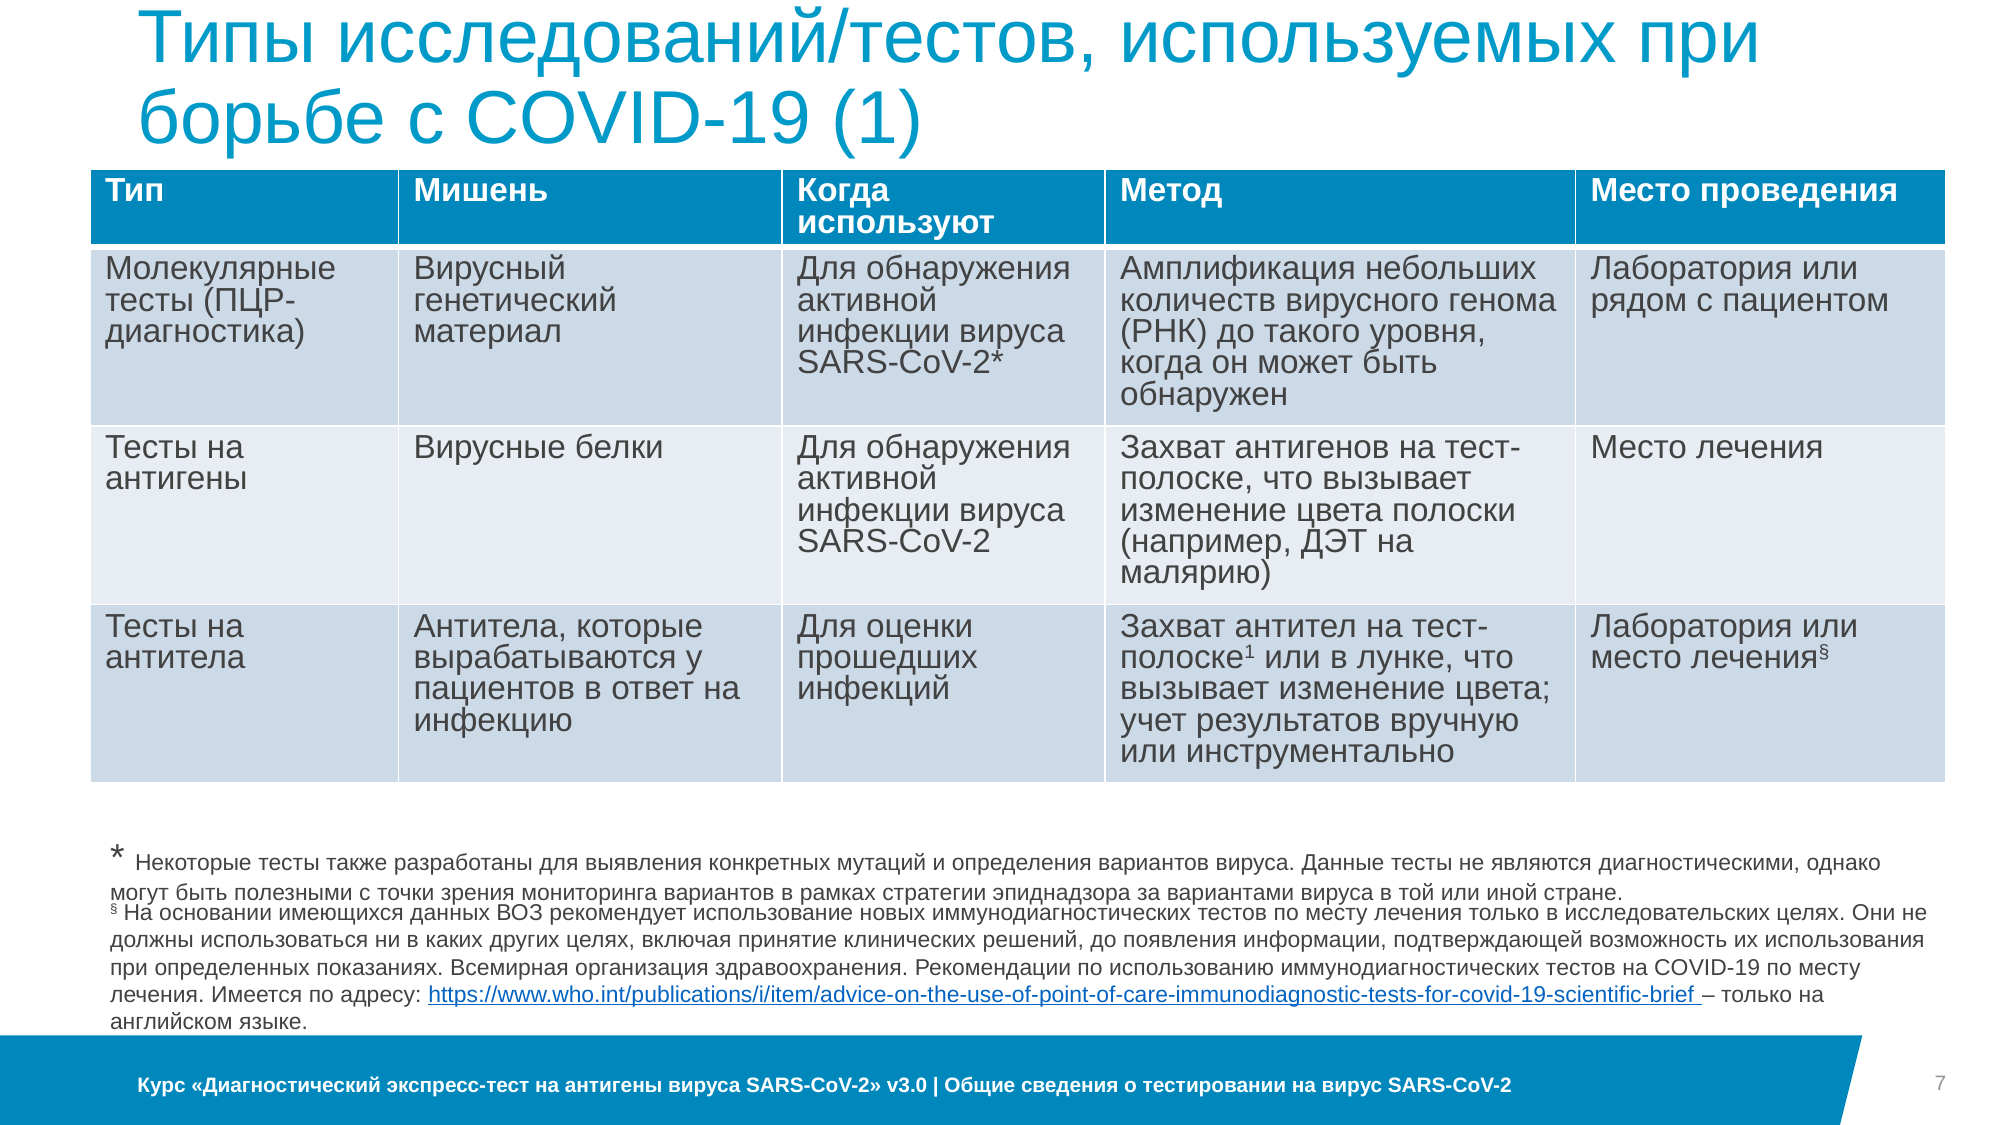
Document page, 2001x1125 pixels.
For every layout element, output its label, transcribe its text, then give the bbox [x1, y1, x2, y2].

table_cell Захват антигенов на тест-полоске, что вызывает изменение цвета полоски (например, ДЭТ на малярию) [1106, 427, 1575, 604]
table_cell Тесты на антитела [91, 605, 398, 782]
table_header Метод [1106, 170, 1575, 244]
table_cell Лаборатория или место лечения§ [1576, 605, 1945, 782]
table_cell Антитела, которые вырабатываются у пациентов в ответ на инфекцию [399, 605, 781, 782]
table_cell Для оценки прошедших инфекций [783, 605, 1104, 782]
title Типы исследований/тестов, используемых при борьбе с COVID-19 (1) [137, 5, 1863, 160]
table_cell Молекулярные тесты (ПЦР-диагностика) [91, 250, 398, 425]
table_cell Для обнаружения активной инфекции вируса SARS-CoV-2* [783, 250, 1104, 425]
table_header Когда используют [783, 170, 1104, 244]
slide_number 7 [1862, 1042, 1947, 1125]
table_cell Вирусный генетический материал [399, 250, 781, 425]
table_header Тип [91, 170, 398, 244]
table_cell Амплификация небольших количеств вирусного генома (РНК) до такого уровня, когда он может быть обнаружен [1106, 250, 1575, 425]
text_box * Некоторые тесты также разработаны для выявления конкретных мутаций и определения вариантов вируса. Данные тесты не являются диагностическими, однако могут быть полезными с точки зрения мониторинга вариантов в рамках стратегии эпиднадзора за вариантами вируса в той или иной стране. [94, 825, 1921, 913]
table_cell Место лечения [1576, 427, 1945, 604]
table_cell Тесты на антигены [91, 427, 398, 604]
table_header Место проведения [1576, 170, 1945, 244]
table_cell Вирусные белки [399, 427, 781, 604]
table_cell Захват антител на тест-полоске1 или в лунке, что вызывает изменение цвета; учет результатов вручную или инструментально [1106, 605, 1575, 782]
table_cell Для обнаружения активной инфекции вируса SARS-CoV-2 [783, 427, 1104, 604]
footer Курс «Диагностический экспресс-тест на антигены вируса SARS-CoV-2» v3.0 | Общие сведения о тестировании на вирус SARS-CoV-2 [137, 1042, 1643, 1125]
table_header Мишень [399, 170, 781, 244]
text_box § На основании имеющихся данных ВОЗ рекомендует использование новых иммунодиагностических тестов по месту лечения только в исследовательских целях. Они не должны использоваться ни в каких других целях, включая принятие клинических решений, до появления информации, подтверждающей возможность их использования при определенных показаниях. Всемирная организация здравоохранения. Рекомендации по использованию иммунодиагностических тестов на COVID-19 по месту лечения. Имеется по адресу: https://www.who.int/publications/i/item/advice-on-the-use-of-point-of-care-immunodiagnostic-tests-for-covid-19-scientific-brief – только на английском языке. [94, 889, 1947, 1042]
table_cell Лаборатория или рядом с пациентом [1576, 250, 1945, 425]
